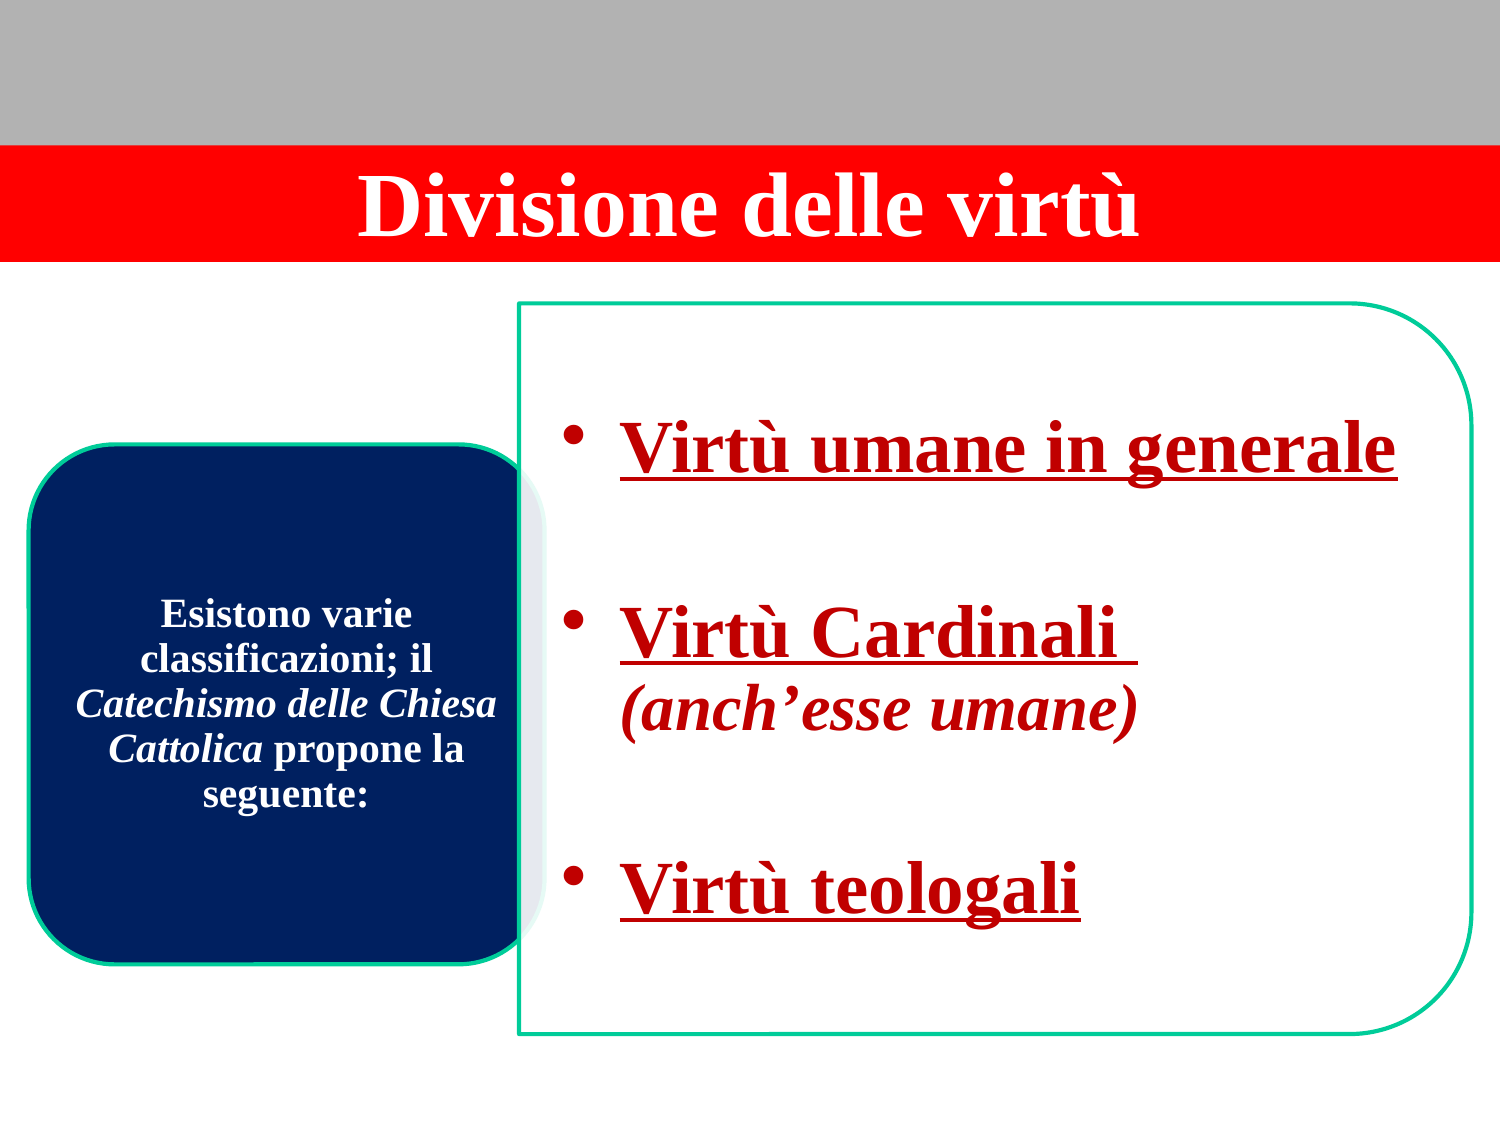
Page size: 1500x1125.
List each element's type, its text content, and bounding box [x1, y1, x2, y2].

text_box [0, 0, 1500, 146]
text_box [41, 302, 1459, 1036]
text_box Divisione delle virtù [0, 146, 1500, 262]
